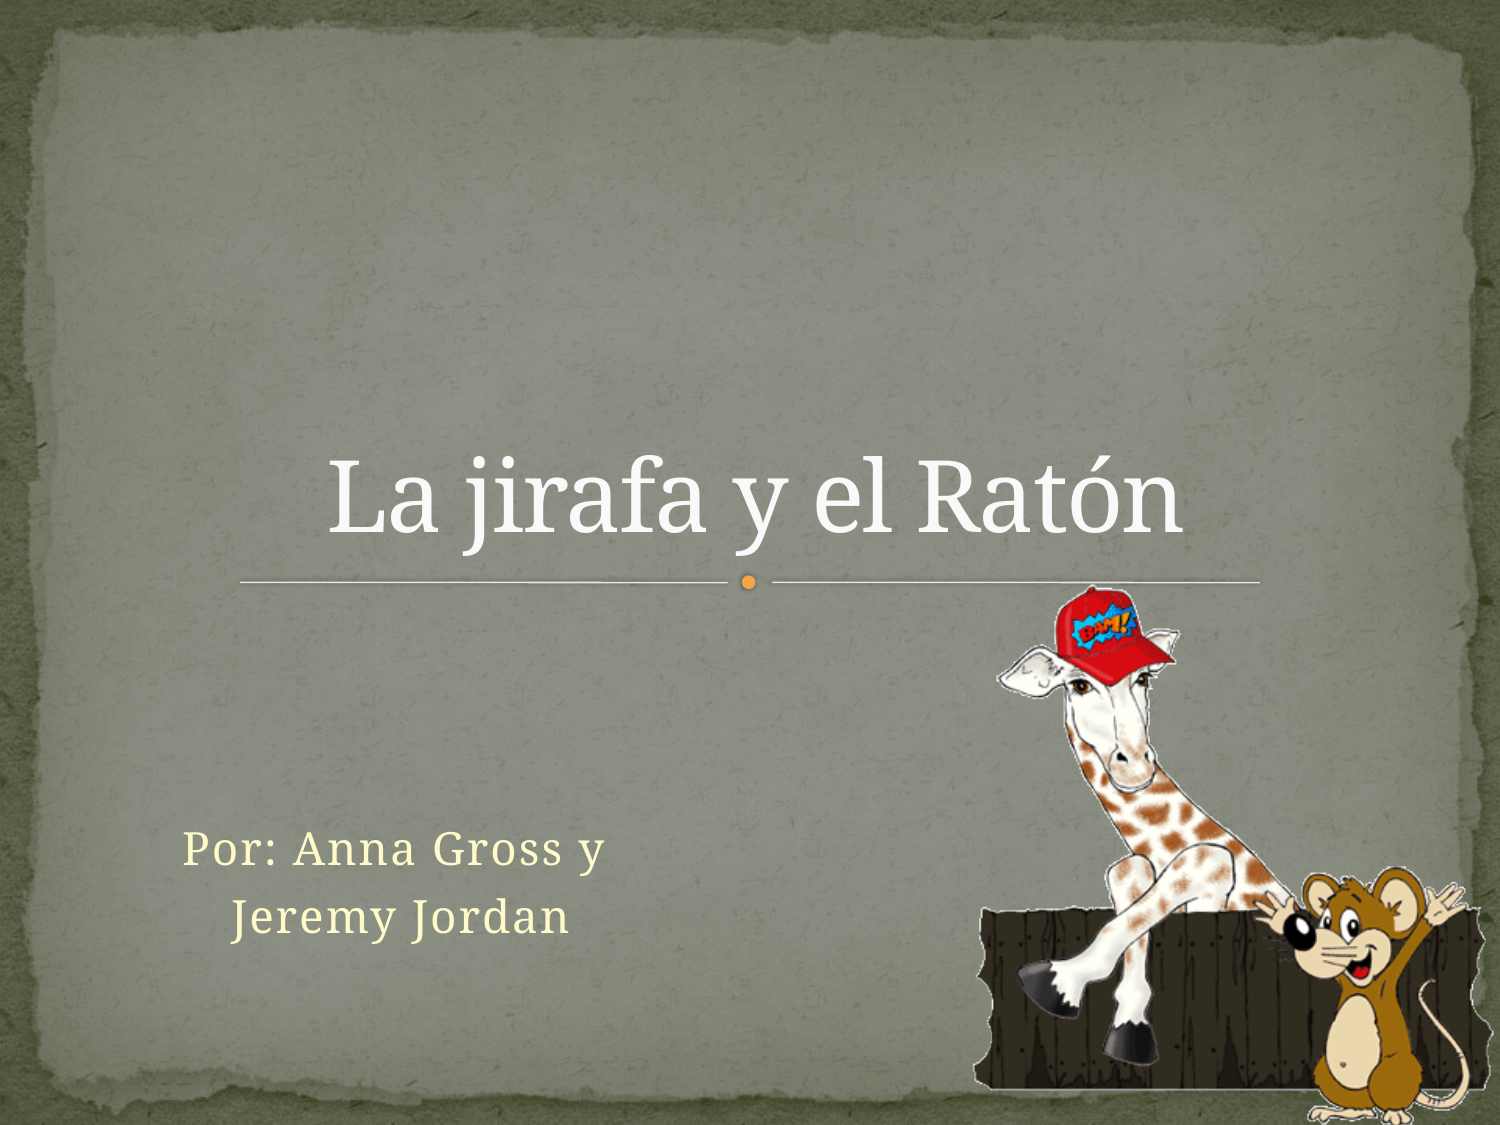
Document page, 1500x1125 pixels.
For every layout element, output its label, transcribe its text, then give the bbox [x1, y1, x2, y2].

picture [964, 574, 1500, 1125]
subtitle Por: Anna Gross y Jeremy Jordan [0, 812, 939, 1100]
title La jirafa y el Ratón [74, 235, 1438, 561]
